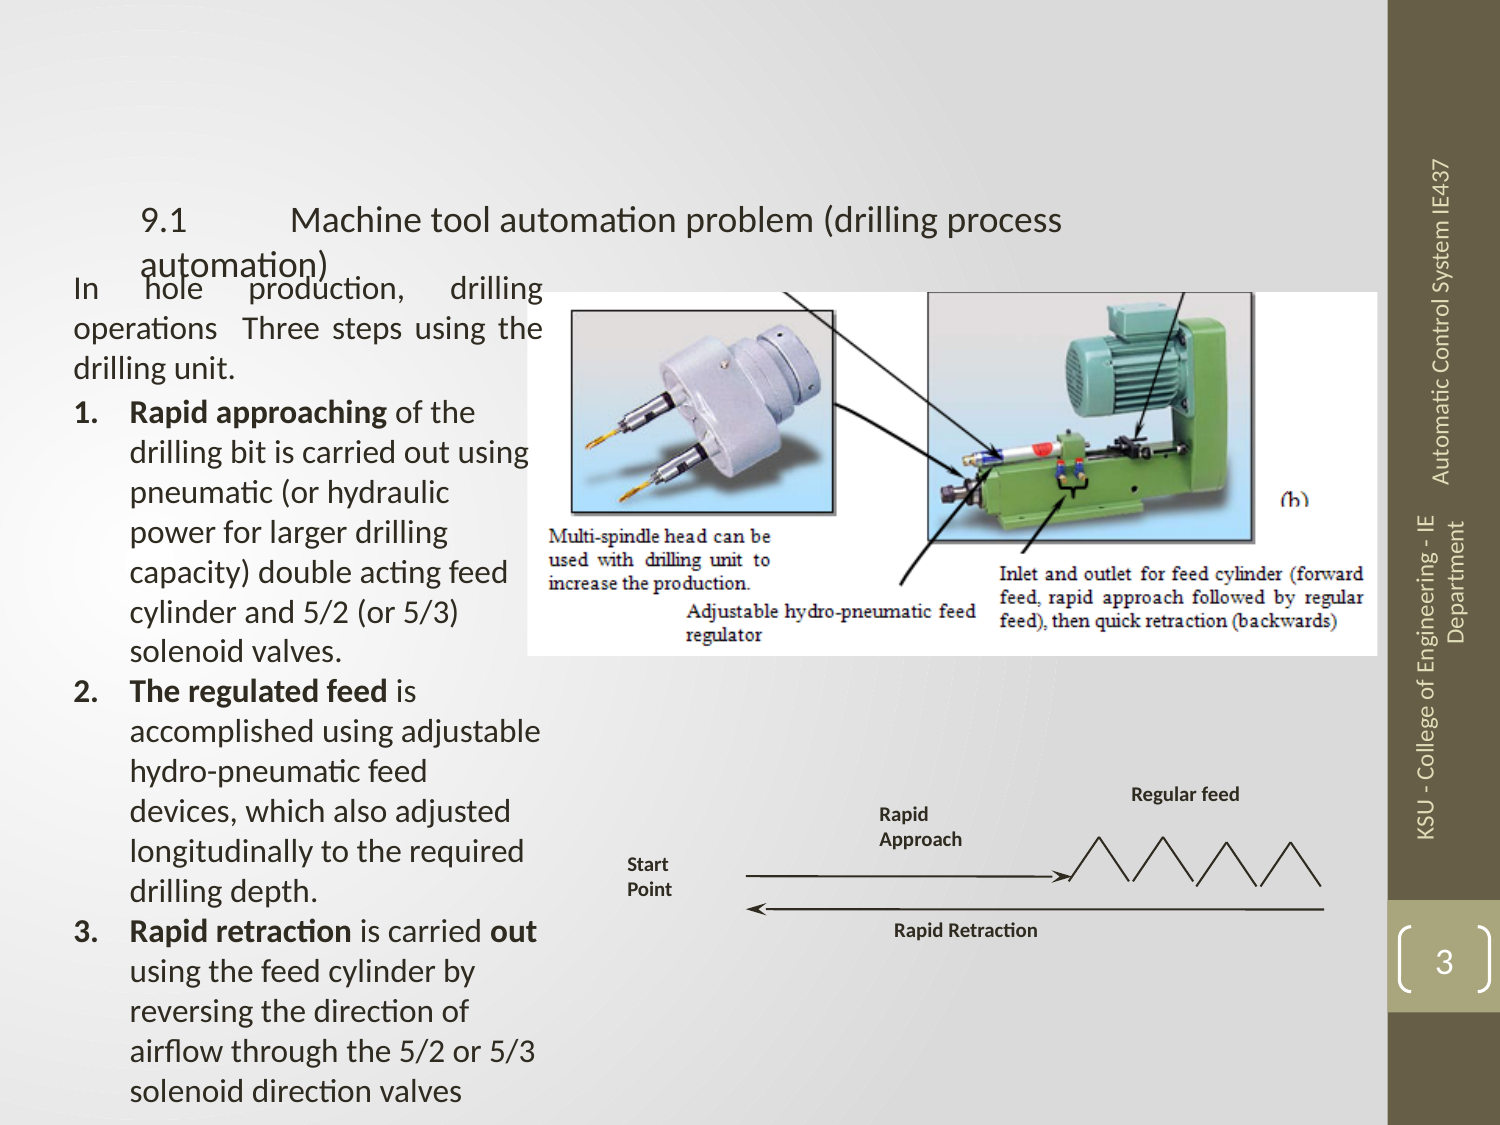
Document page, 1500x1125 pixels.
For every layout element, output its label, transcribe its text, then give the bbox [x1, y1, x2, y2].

slide_number Automatic Control System IE437 [1408, 100, 1469, 500]
text_box 9.1 Machine tool automation problem (drilling process automation) [49, 187, 1250, 338]
footer KSU - College of Engineering - IE Department [1408, 500, 1469, 889]
slide_number 3 [1397, 925, 1492, 994]
text_box Rapid approaching of the drilling bit is carried out using pneumatic (or hydraulic power for larger drilling capacity) double acting feed cylinder and 5/2 (or 5/3) solenoid valves. The regulated feed is accomplished using adjustable hydro-pneumatic feed devices, which also adjusted longitudinally to the required drilling depth. Rapid retraction is carried out using the feed cylinder by reversing the direction of airflow through the 5/2 or 5/3 solenoid direction valves [58, 382, 559, 1117]
picture [526, 292, 1378, 656]
text_box In hole production, drilling operations Three steps using the drilling unit. [58, 258, 559, 382]
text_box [611, 772, 1325, 963]
